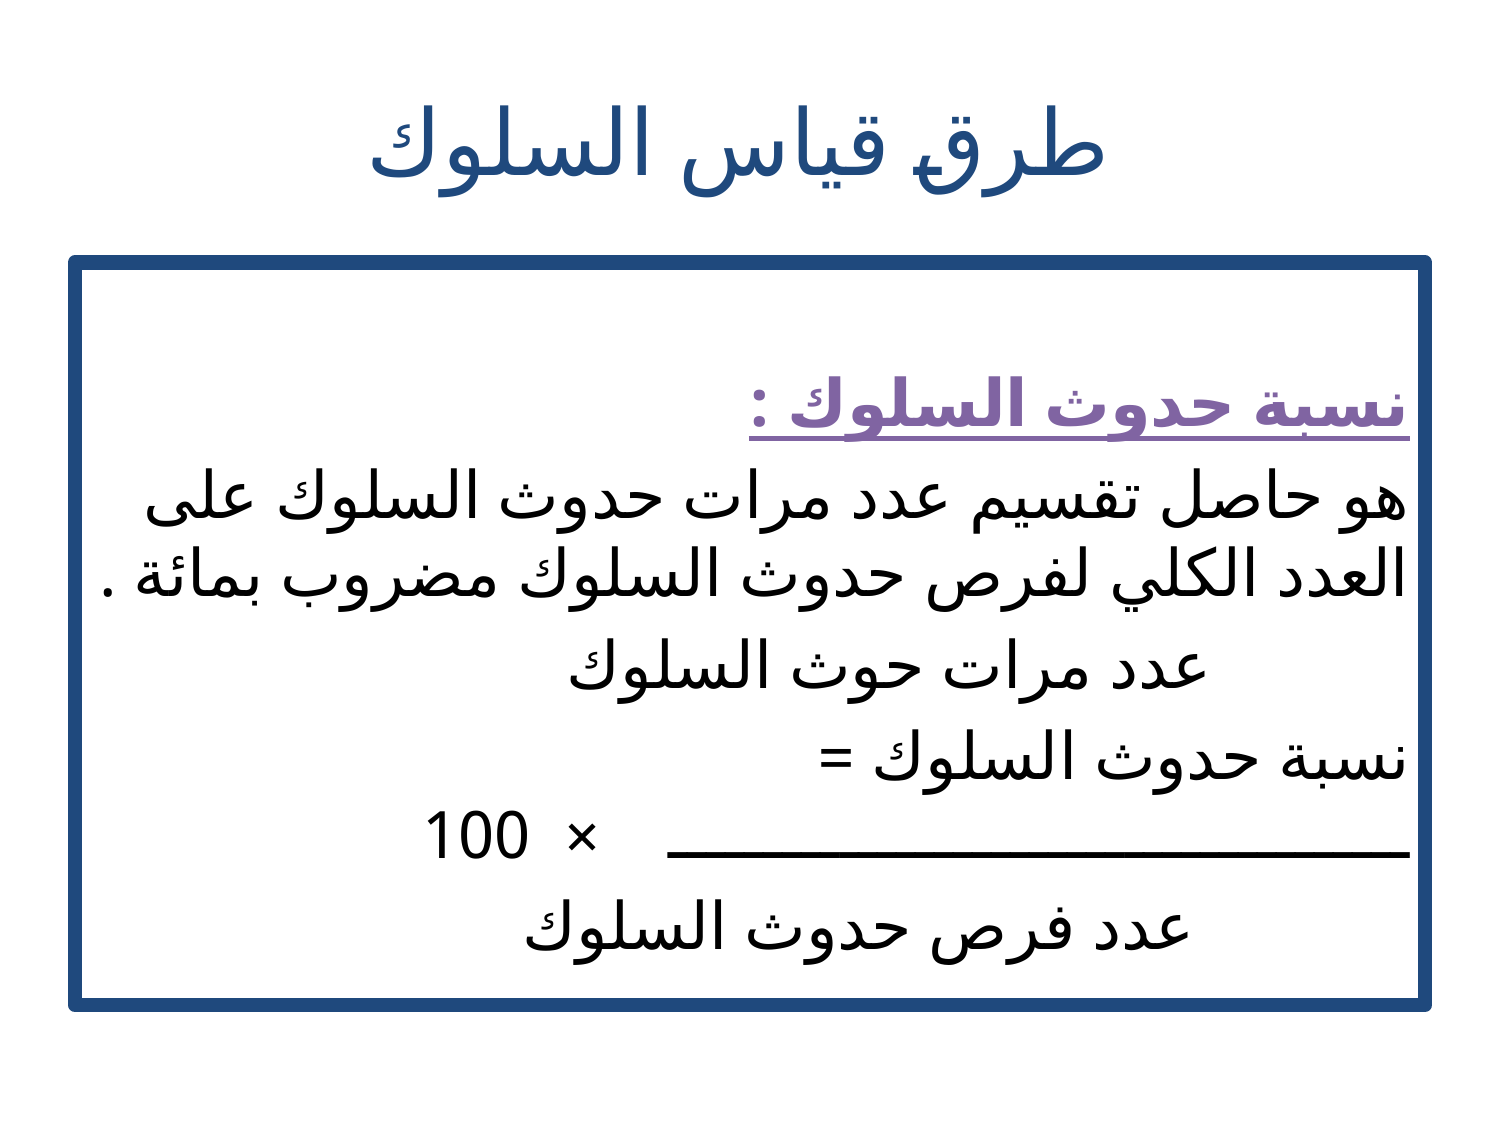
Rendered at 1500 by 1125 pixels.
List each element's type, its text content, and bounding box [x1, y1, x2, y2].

title طرق قياس السلوك [75, 45, 1425, 233]
list نسبة حدوث السلوك : هو حاصل تقسيم عدد مرات حدوث السلوك على العدد الكلي لفرص حدوث السلوك مضروب بمائة . عدد مرات حوث السلوك نسبة حدوث السلوك = ـــــــــــــــــــــــــــــــــــــــ × 100 عدد فرص حدوث السلوك [75, 262, 1425, 1005]
